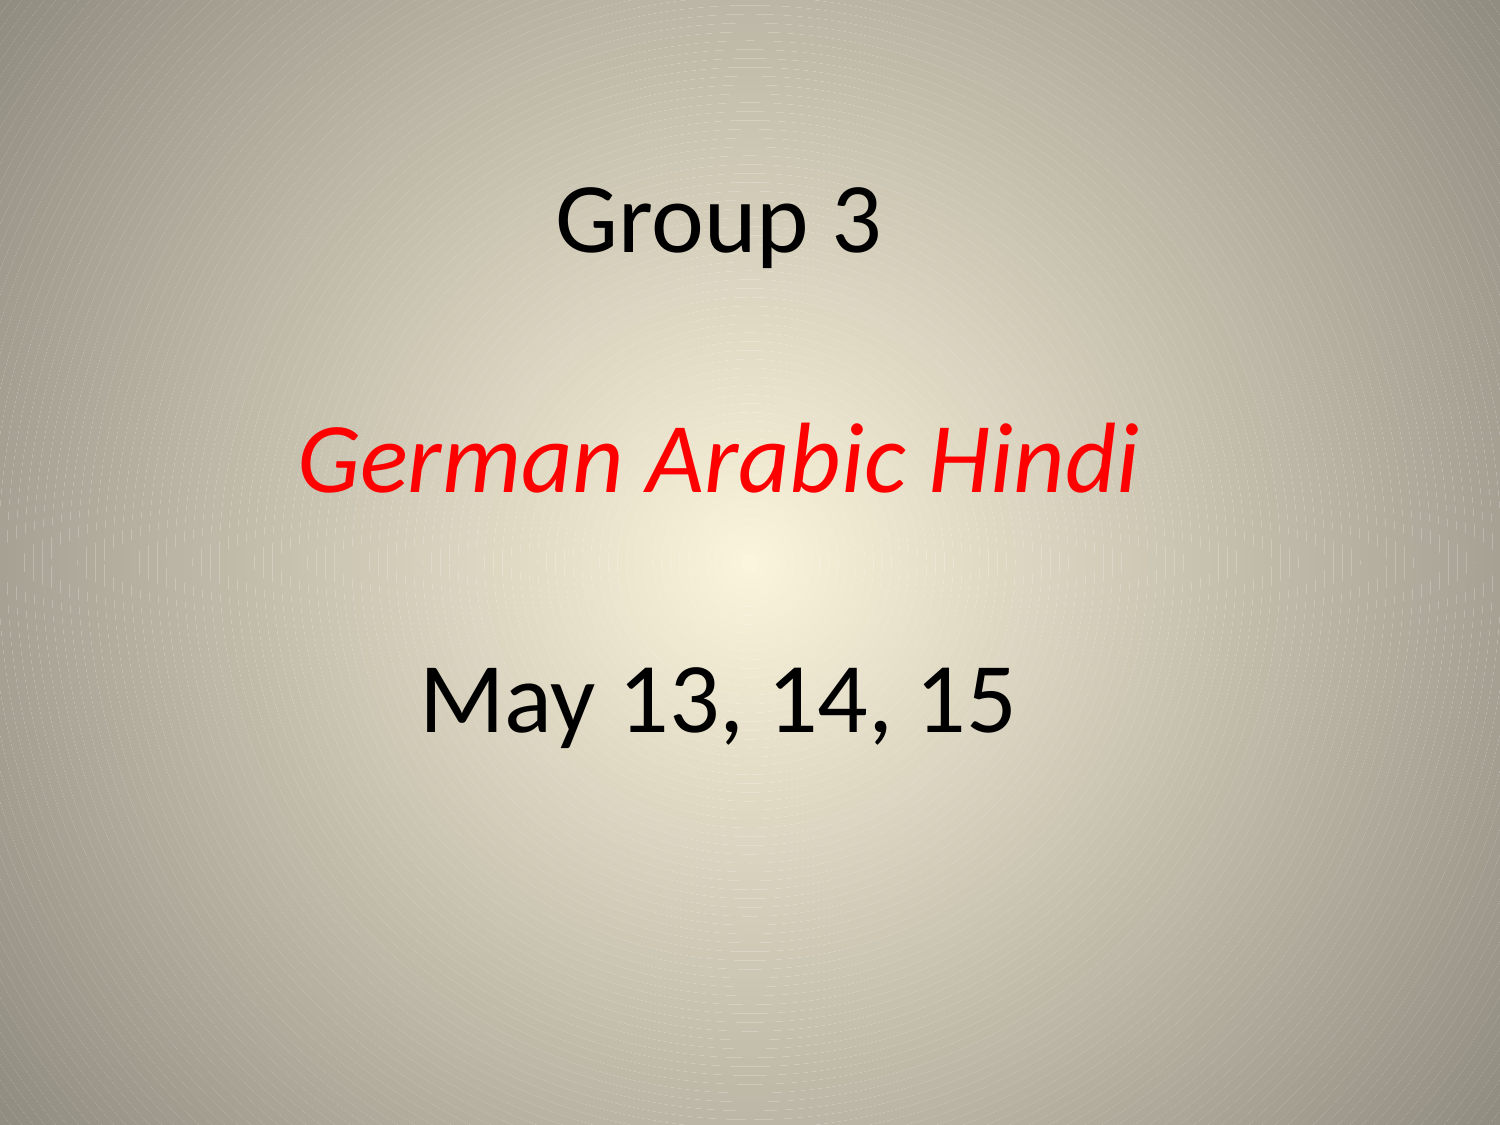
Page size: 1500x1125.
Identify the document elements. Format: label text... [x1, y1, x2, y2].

text_box Group 3 German Arabic Hindi May 13, 14, 15 [0, 0, 1438, 970]
